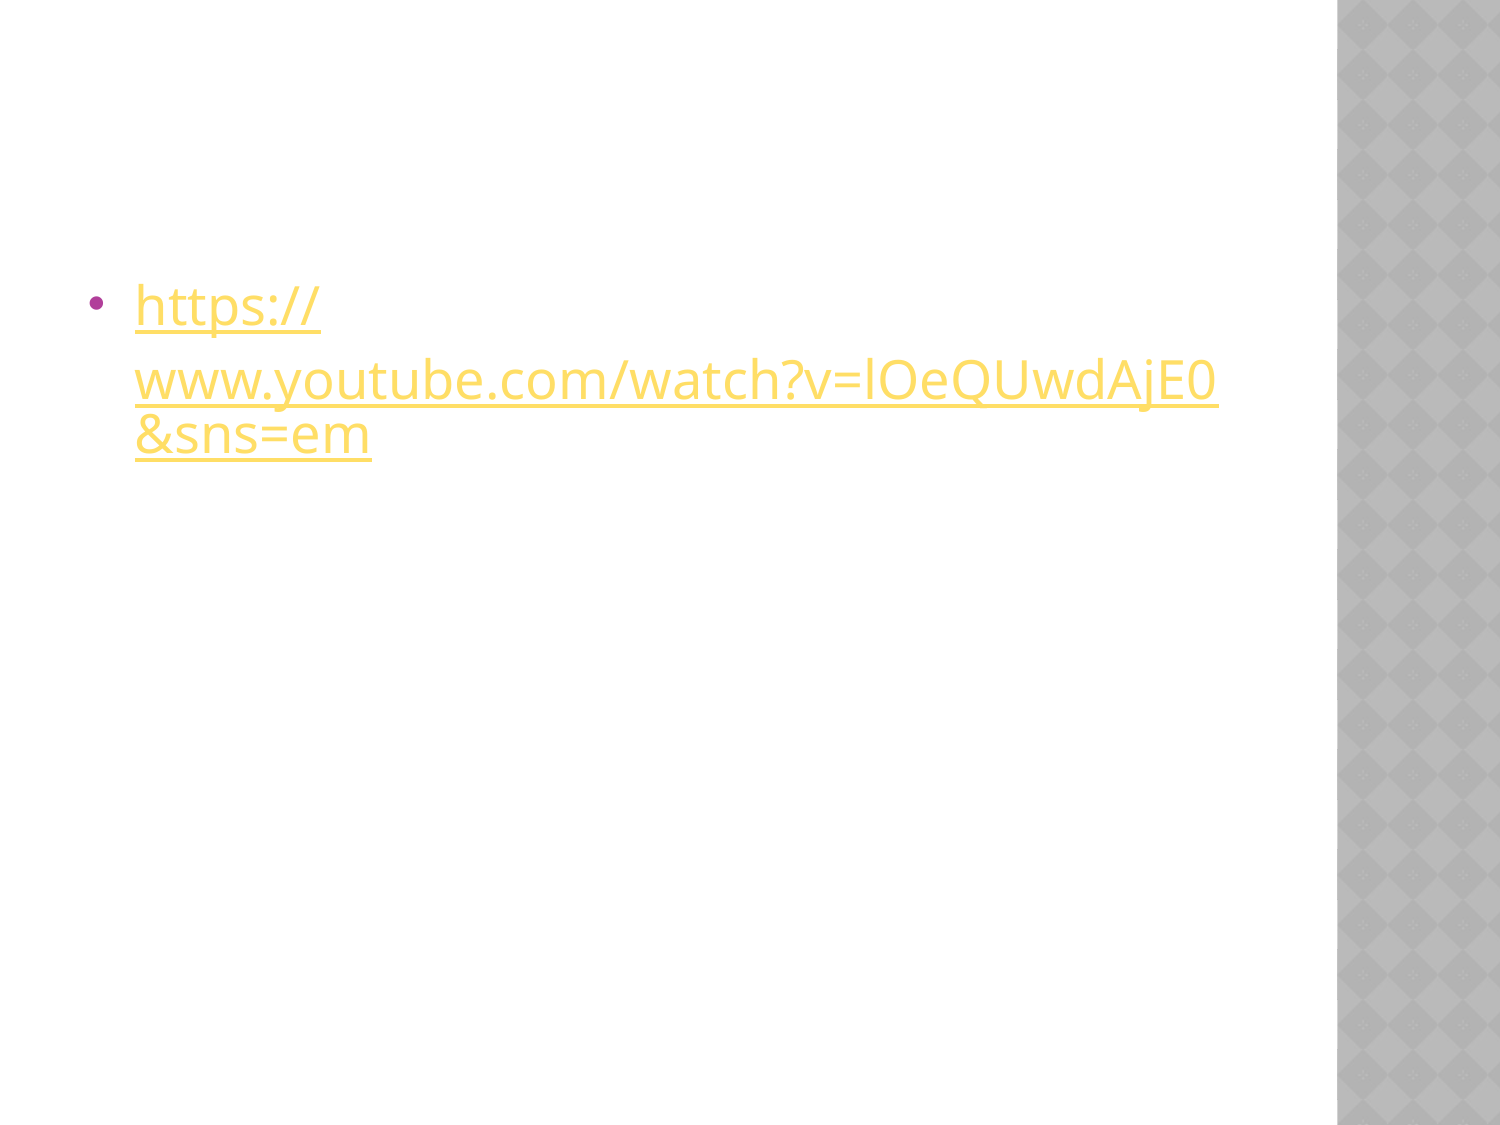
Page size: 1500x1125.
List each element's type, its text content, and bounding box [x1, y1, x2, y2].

list https://www.youtube.com/watch?v=lOeQUwdAjE0&sns=em [75, 264, 1263, 1059]
